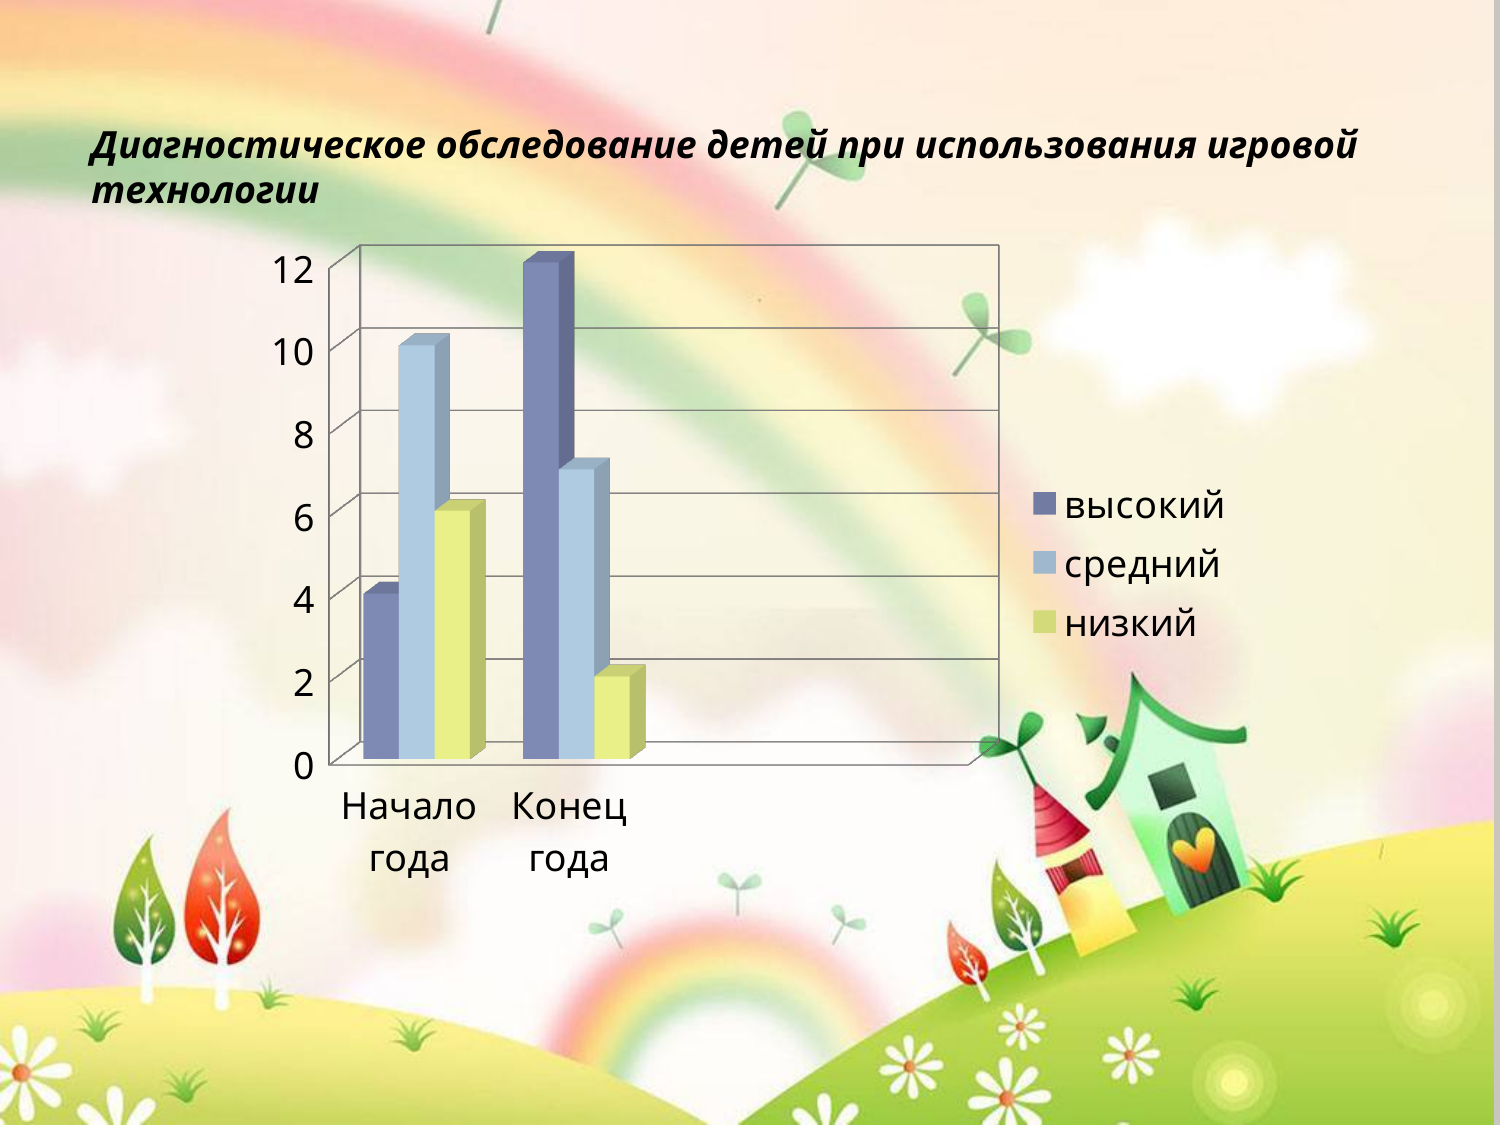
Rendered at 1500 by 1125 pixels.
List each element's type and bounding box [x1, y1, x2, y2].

chart [249, 228, 1251, 897]
picture [0, 0, 1500, 1125]
